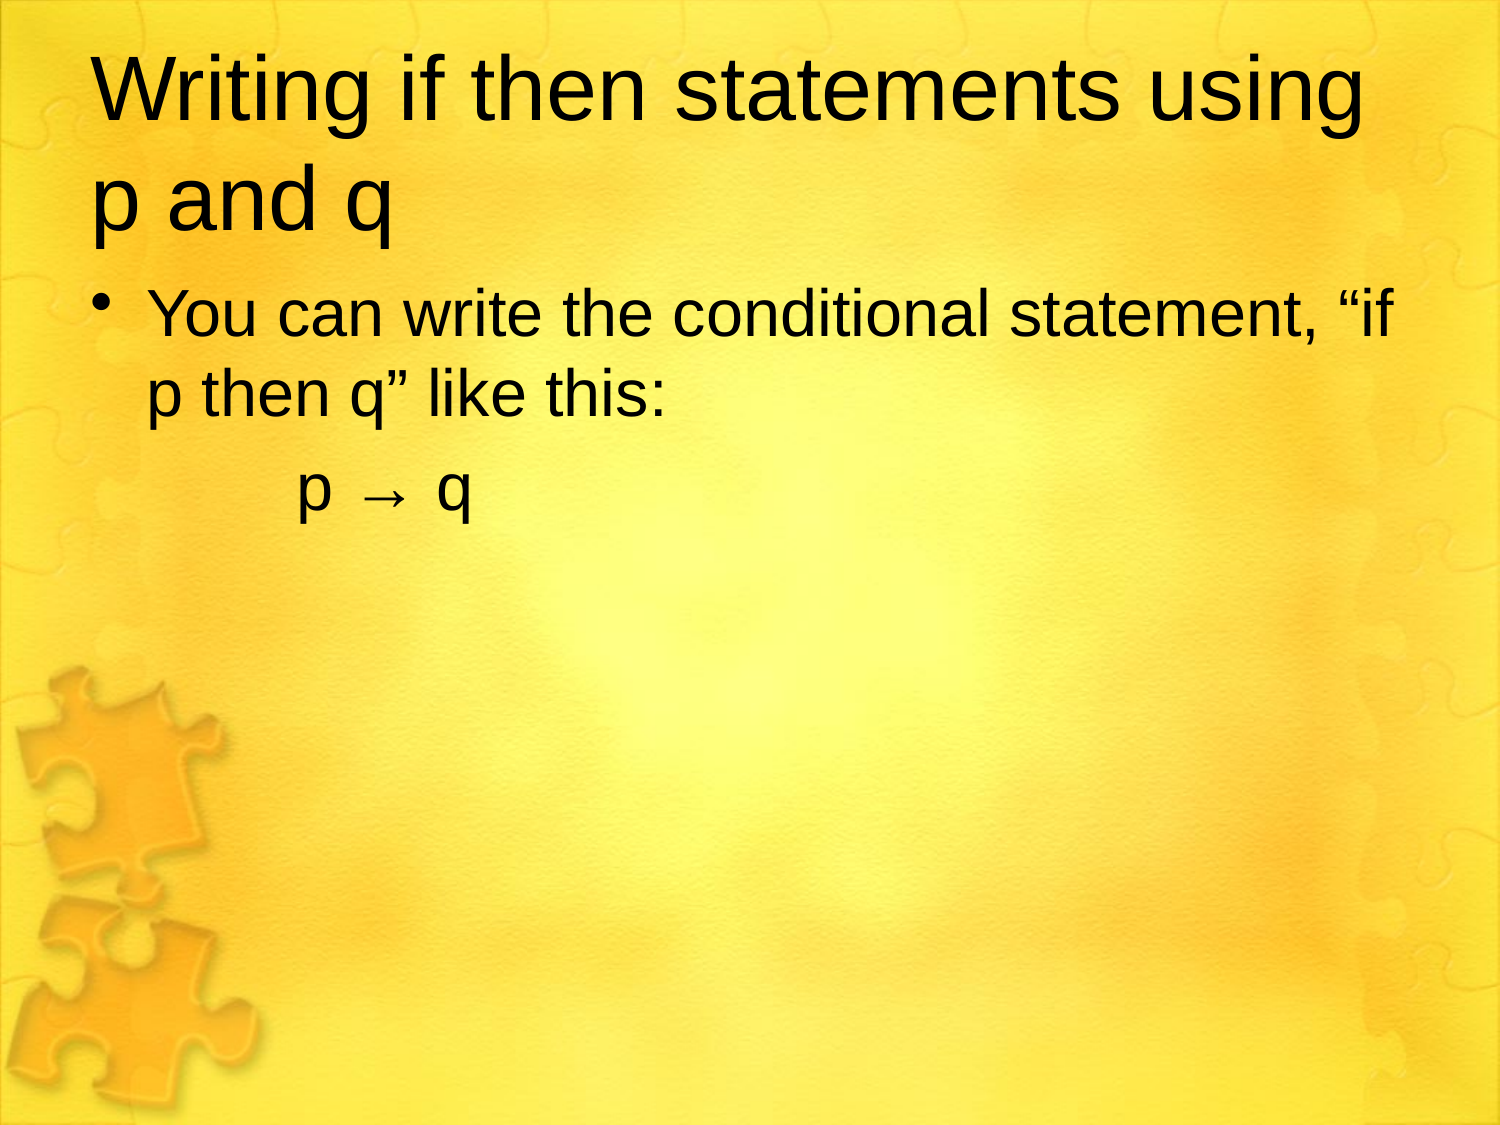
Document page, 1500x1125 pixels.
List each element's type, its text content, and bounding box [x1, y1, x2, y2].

list You can write the conditional statement, “if p then q” like this: p → q [74, 262, 1426, 1006]
picture [0, 0, 1500, 1125]
title Writing if then statements using p and q [74, 44, 1426, 233]
